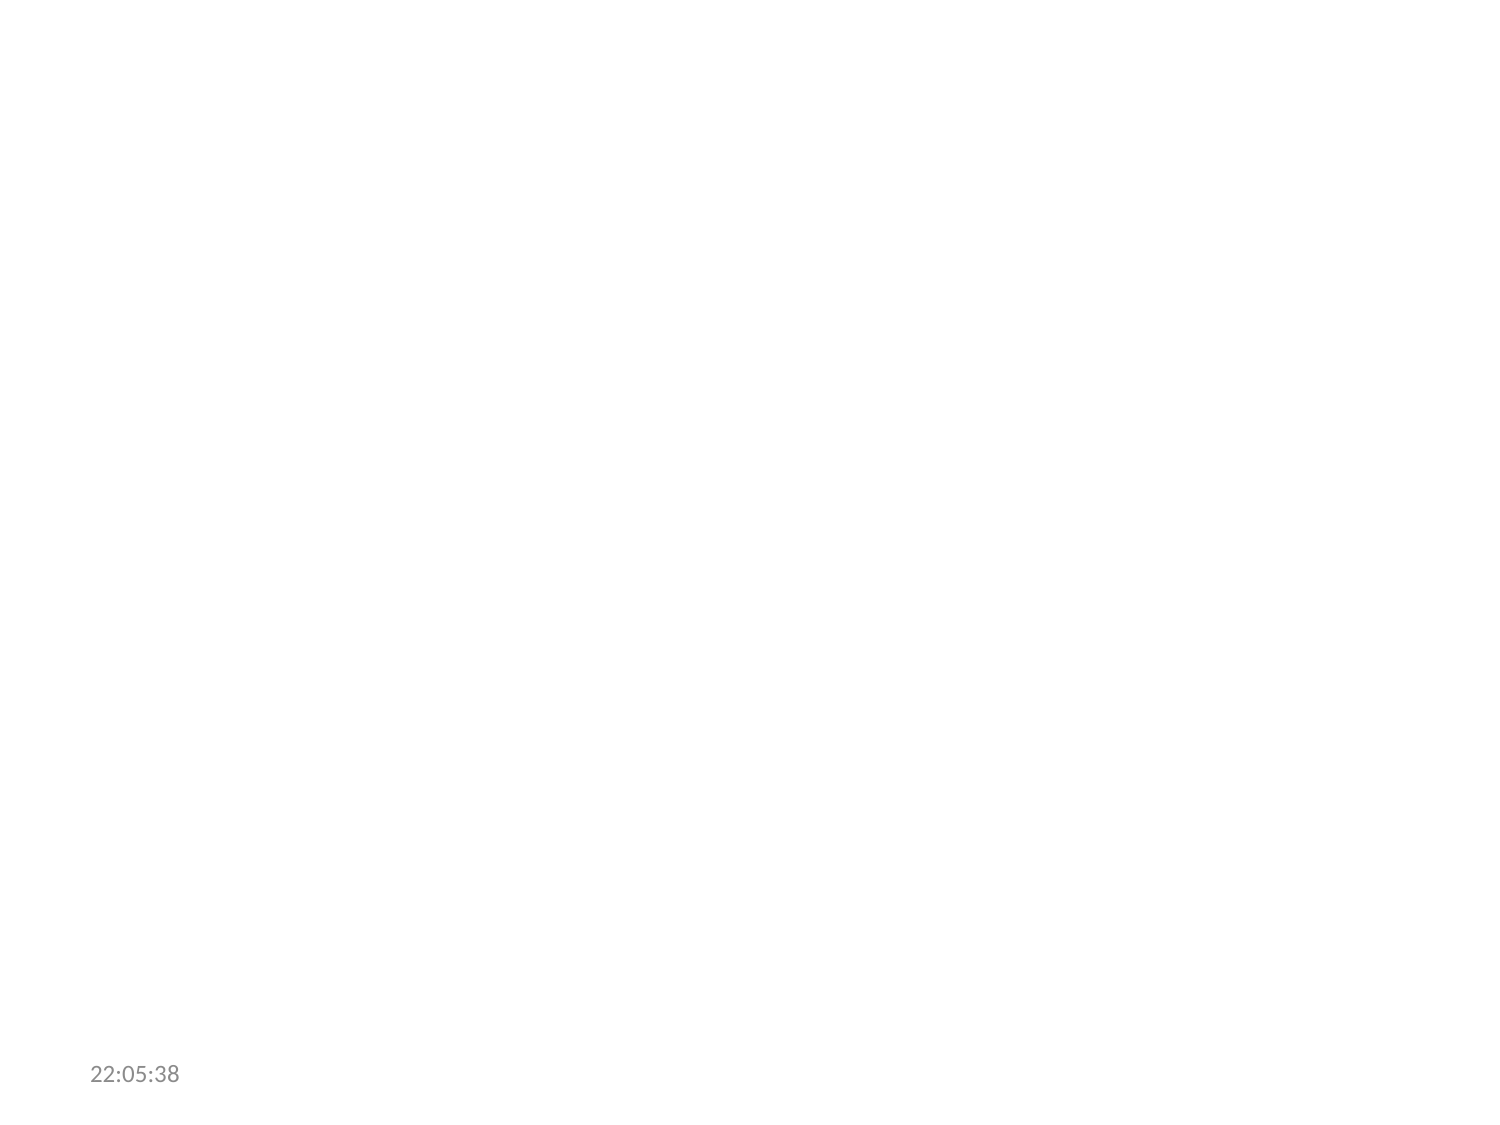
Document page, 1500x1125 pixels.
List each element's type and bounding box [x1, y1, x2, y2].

slide_number [75, 1042, 425, 1103]
